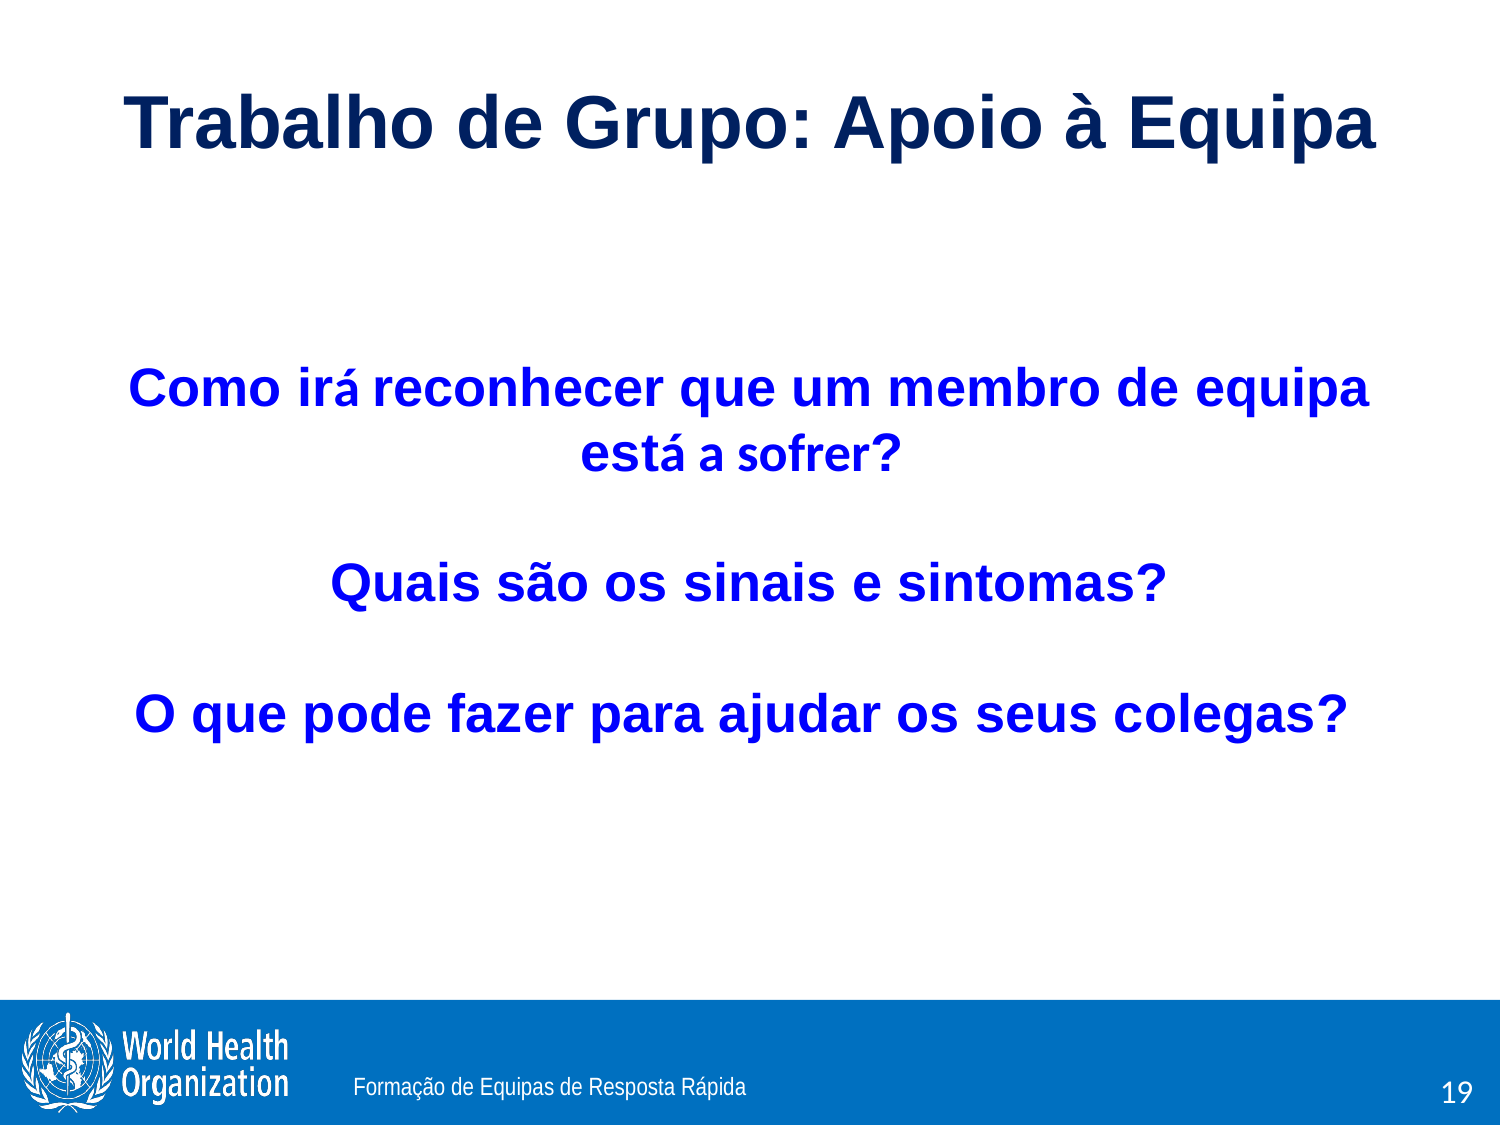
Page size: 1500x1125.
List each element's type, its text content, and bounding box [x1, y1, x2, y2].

title Como irá reconhecer que um membro de equipa está a sofrer? Quais são os sinais e sintomas? O que pode fazer para ajudar os seus colegas? [75, 255, 1425, 905]
text_box Trabalho de Grupo: Apoio à Equipa [76, 66, 1425, 172]
picture [21, 1012, 288, 1113]
